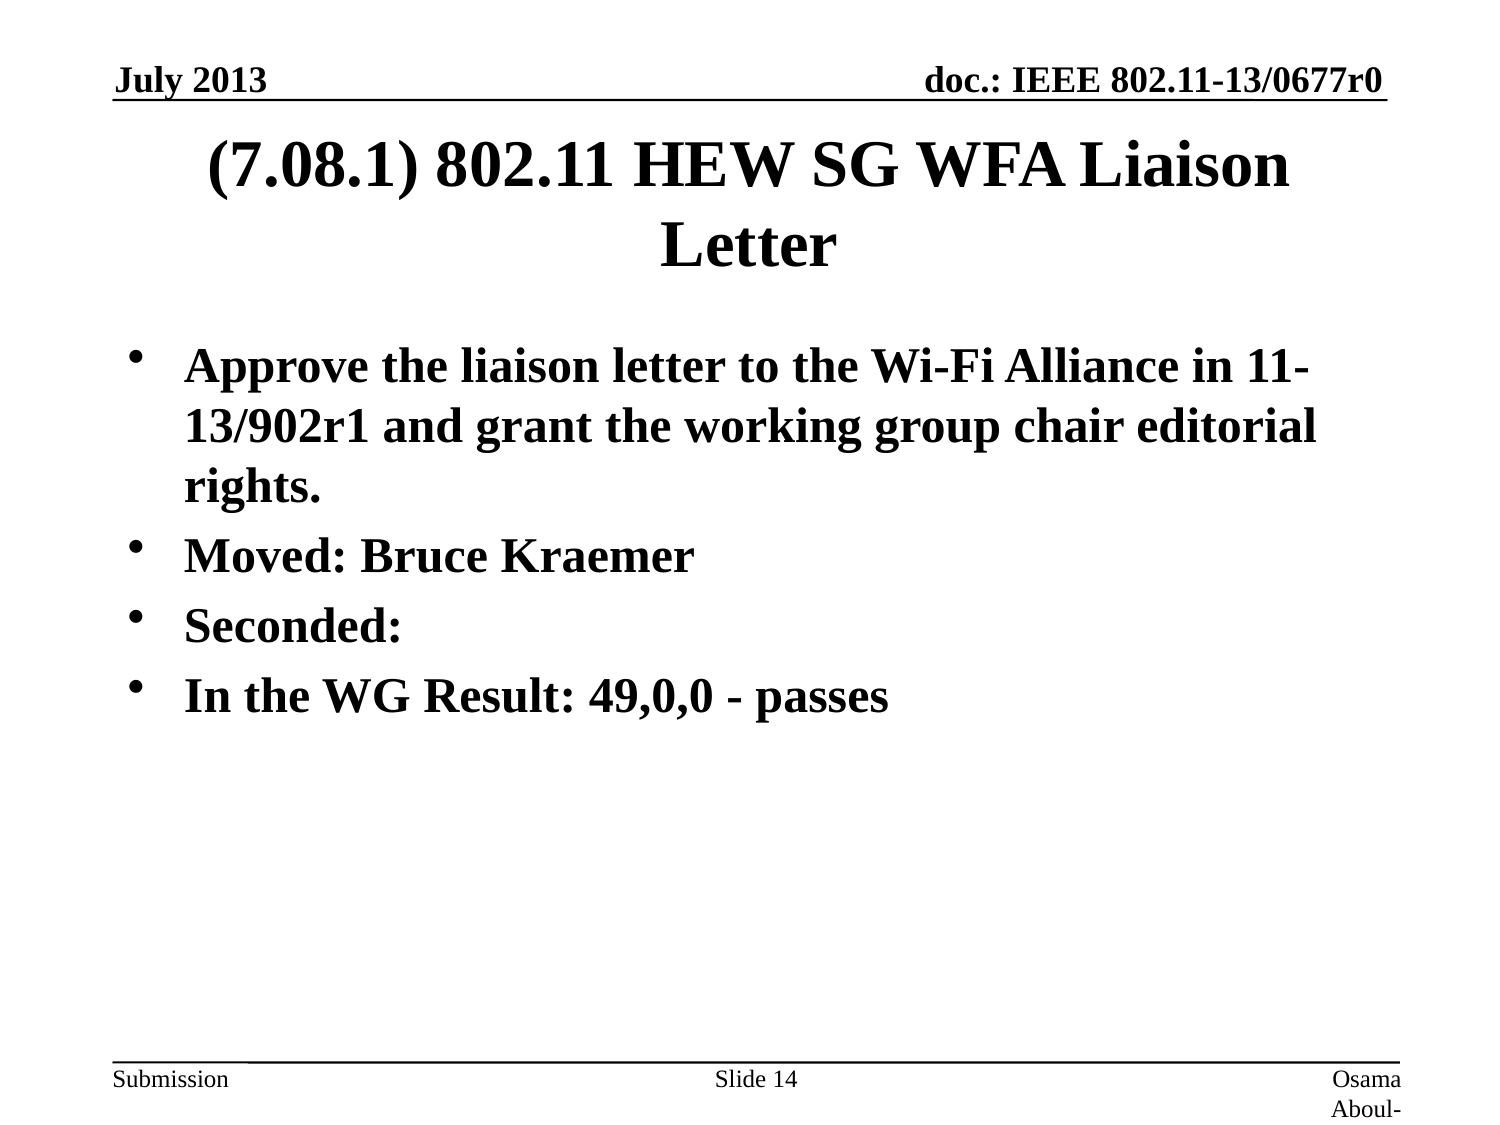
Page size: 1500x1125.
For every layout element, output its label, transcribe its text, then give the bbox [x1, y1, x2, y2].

footer Osama Aboul-Magd (Huawei Technologies) [1324, 1061, 1402, 1093]
title (7.08.1) 802.11 HEW SG WFA Liaison Letter [112, 112, 1388, 288]
list Approve the liaison letter to the Wi-Fi Alliance in 11-13/902r1 and grant the working group chair editorial rights. Moved: Bruce Kraemer Seconded: In the WG Result: 49,0,0 - passes [112, 324, 1388, 1000]
slide_number Slide 14 [712, 1061, 800, 1093]
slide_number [114, 54, 374, 101]
